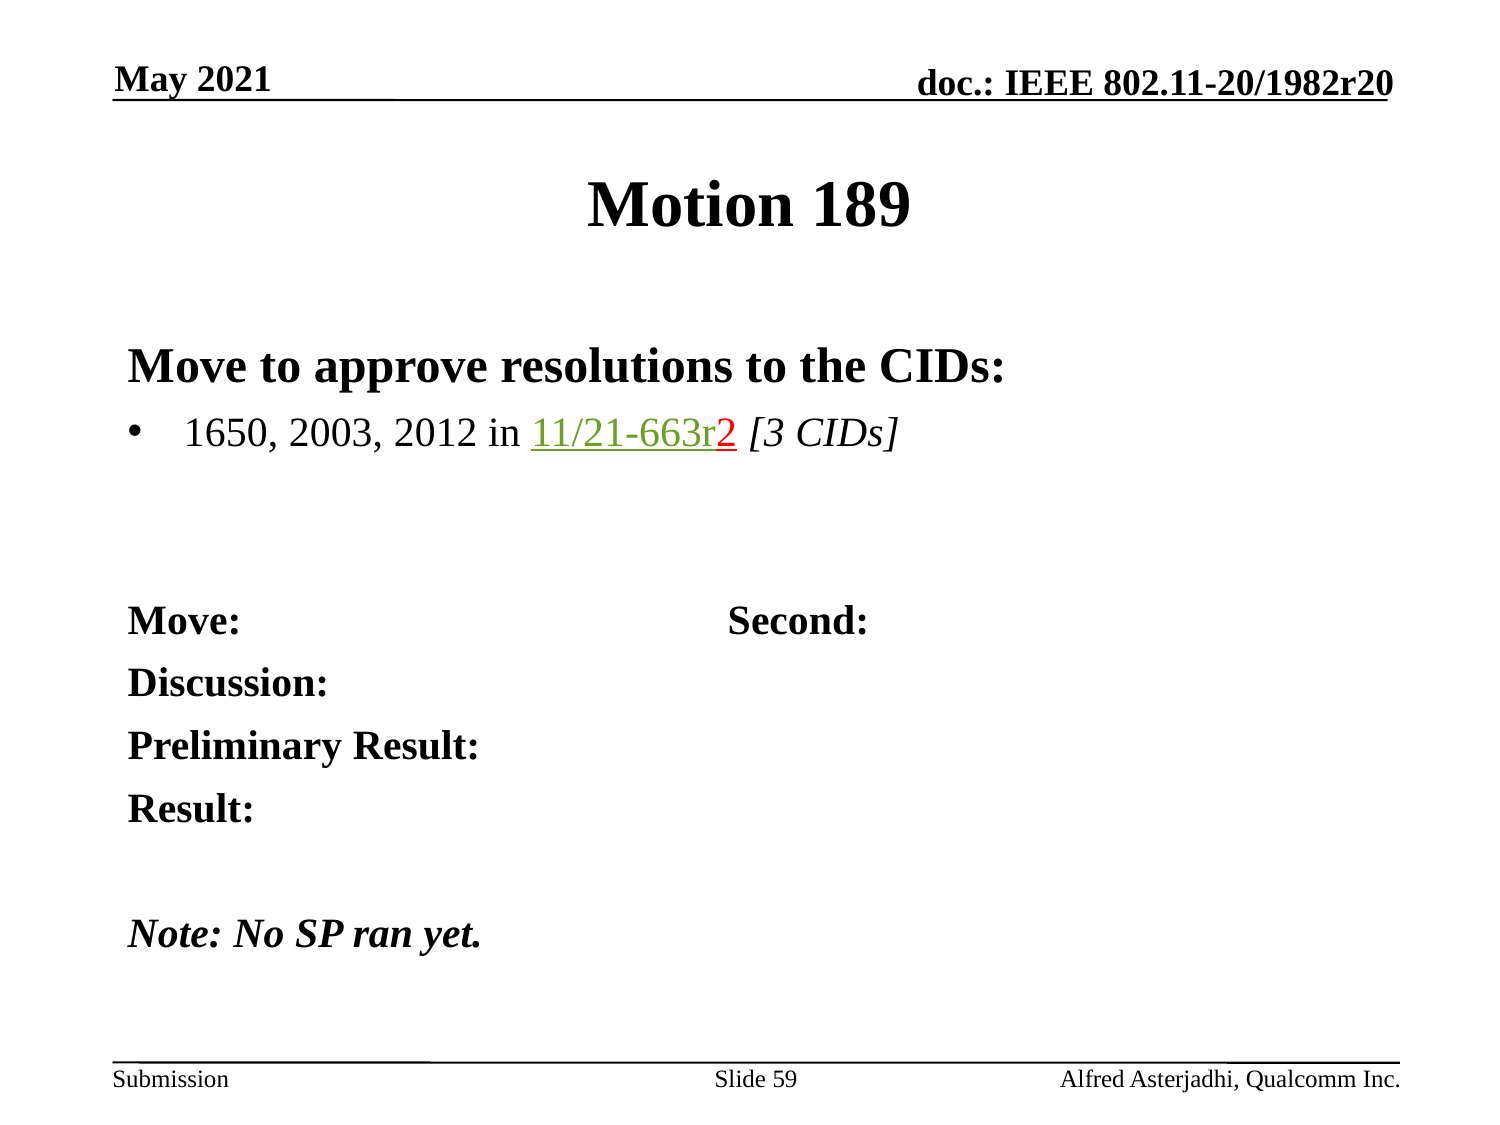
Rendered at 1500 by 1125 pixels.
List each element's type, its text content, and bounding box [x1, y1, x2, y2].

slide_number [114, 54, 423, 100]
footer Alfred Asterjadhi, Qualcomm Inc. [878, 1061, 1402, 1093]
list Move to approve resolutions to the CIDs: 1650, 2003, 2012 in 11/21-663r2 [3 CIDs] Move: Second: Discussion: Preliminary Result: Result: Note: No SP ran yet. [112, 324, 1388, 1000]
title Motion 189 [112, 112, 1388, 288]
slide_number Slide 59 [712, 1061, 800, 1123]
